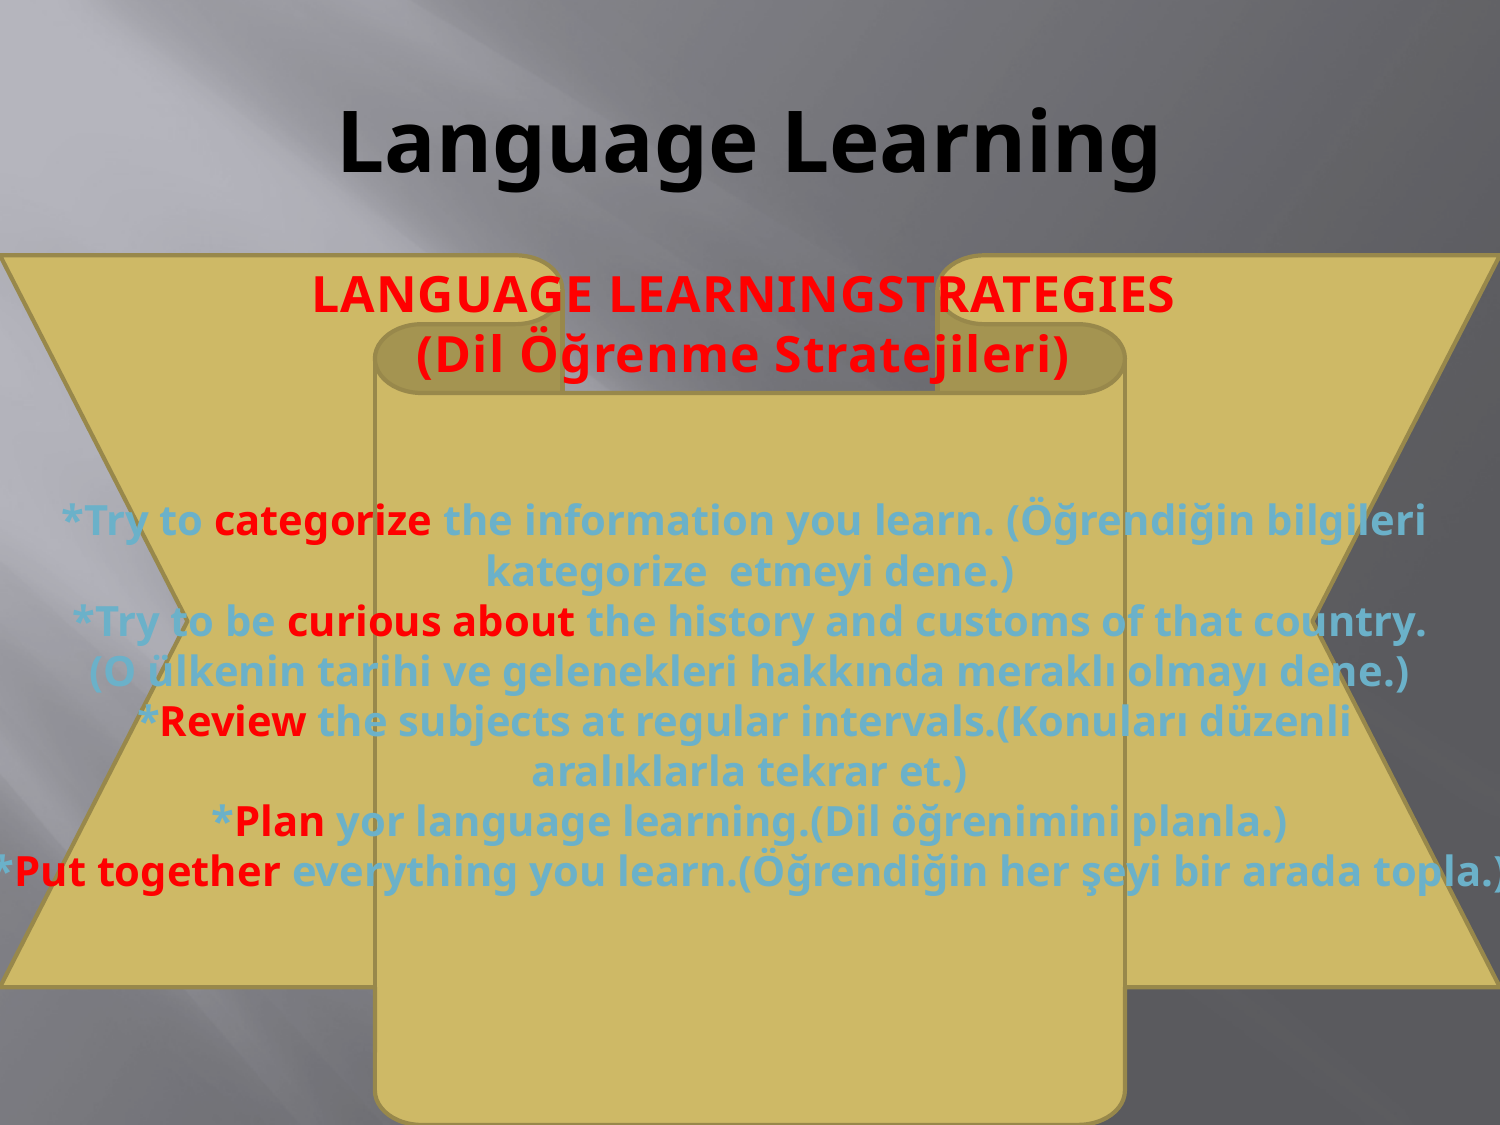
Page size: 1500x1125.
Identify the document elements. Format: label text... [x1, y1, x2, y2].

text_box *Try to categorize the information you learn. (Öğrendiğin bilgileri kategorize etmeyi dene.) *Try to be curious about the history and customs of that country. (O ülkenin tarihi ve gelenekleri hakkında meraklı olmayı dene.) *Review the subjects at regular intervals.(Konuları düzenli aralıklarla tekrar et.) *Plan yor language learning.(Dil öğrenimini planla.) *Put together everything you learn.(Öğrendiğin her şeyi bir arada topla.) [0, 486, 1500, 902]
text_box LANGUAGE LEARNINGSTRATEGIES (Dil Öğrenme Stratejileri) [296, 255, 1192, 391]
text_box [0, 253, 1500, 486]
text_box [0, 902, 1500, 1125]
title Language Learning [75, 45, 1425, 233]
